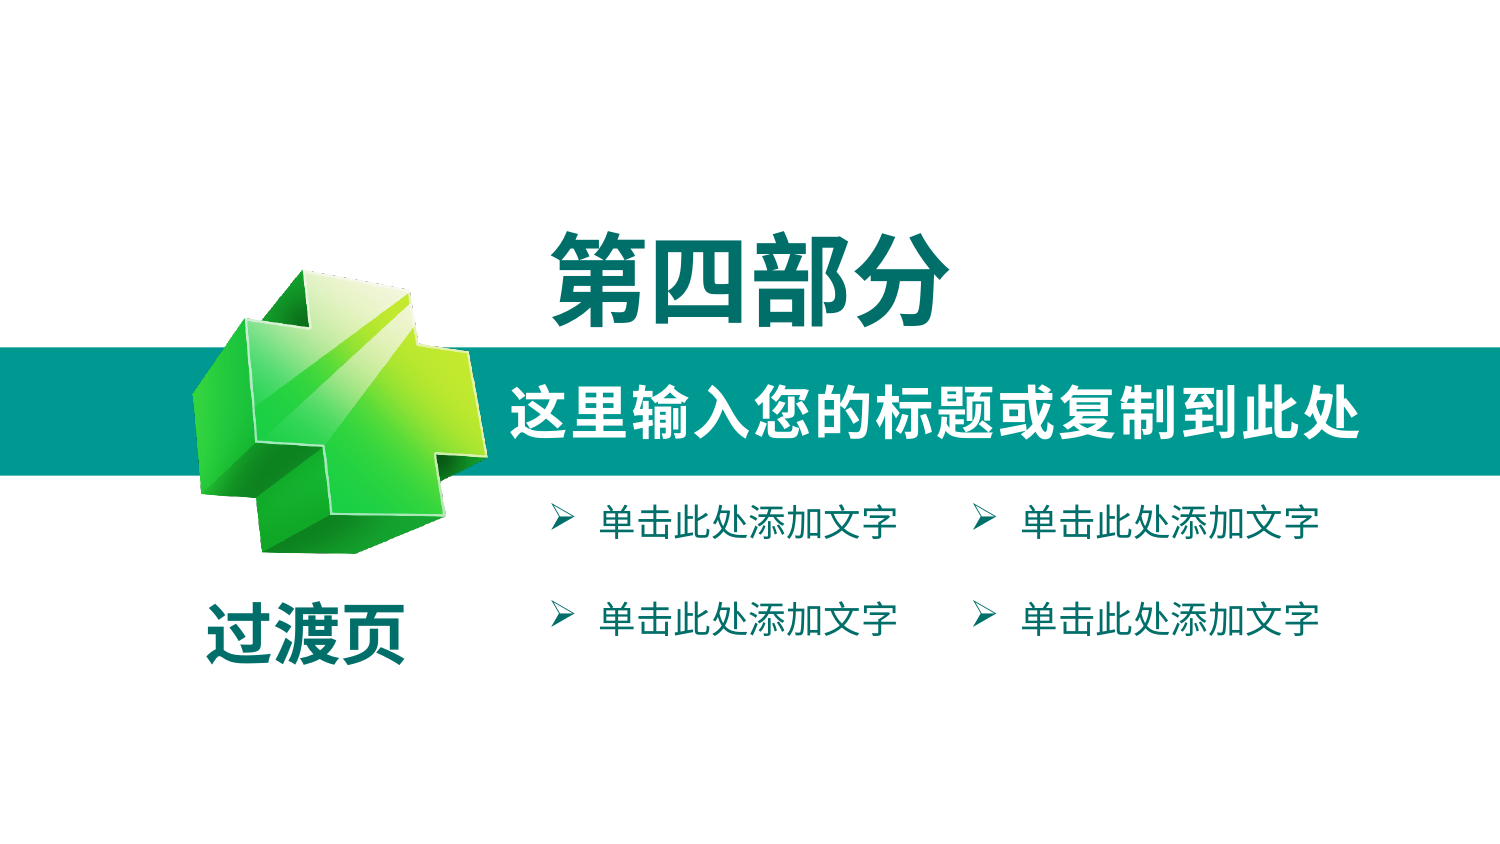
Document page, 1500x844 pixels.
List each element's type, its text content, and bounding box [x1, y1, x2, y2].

text_box 这里输入您的标题或复制到此处 [493, 345, 1500, 478]
picture [191, 268, 488, 555]
text_box 过渡页 [197, 596, 417, 668]
text_box 单击此处添加文字 [969, 582, 1343, 655]
text_box 单击此处添加文字 [548, 582, 921, 655]
text_box 第四部分 [510, 246, 990, 310]
text_box 这里输入您的标题或复制到此处 [0, 345, 186, 478]
text_box 单击此处添加文字 [548, 485, 921, 558]
text_box 单击此处添加文字 [969, 485, 1343, 558]
